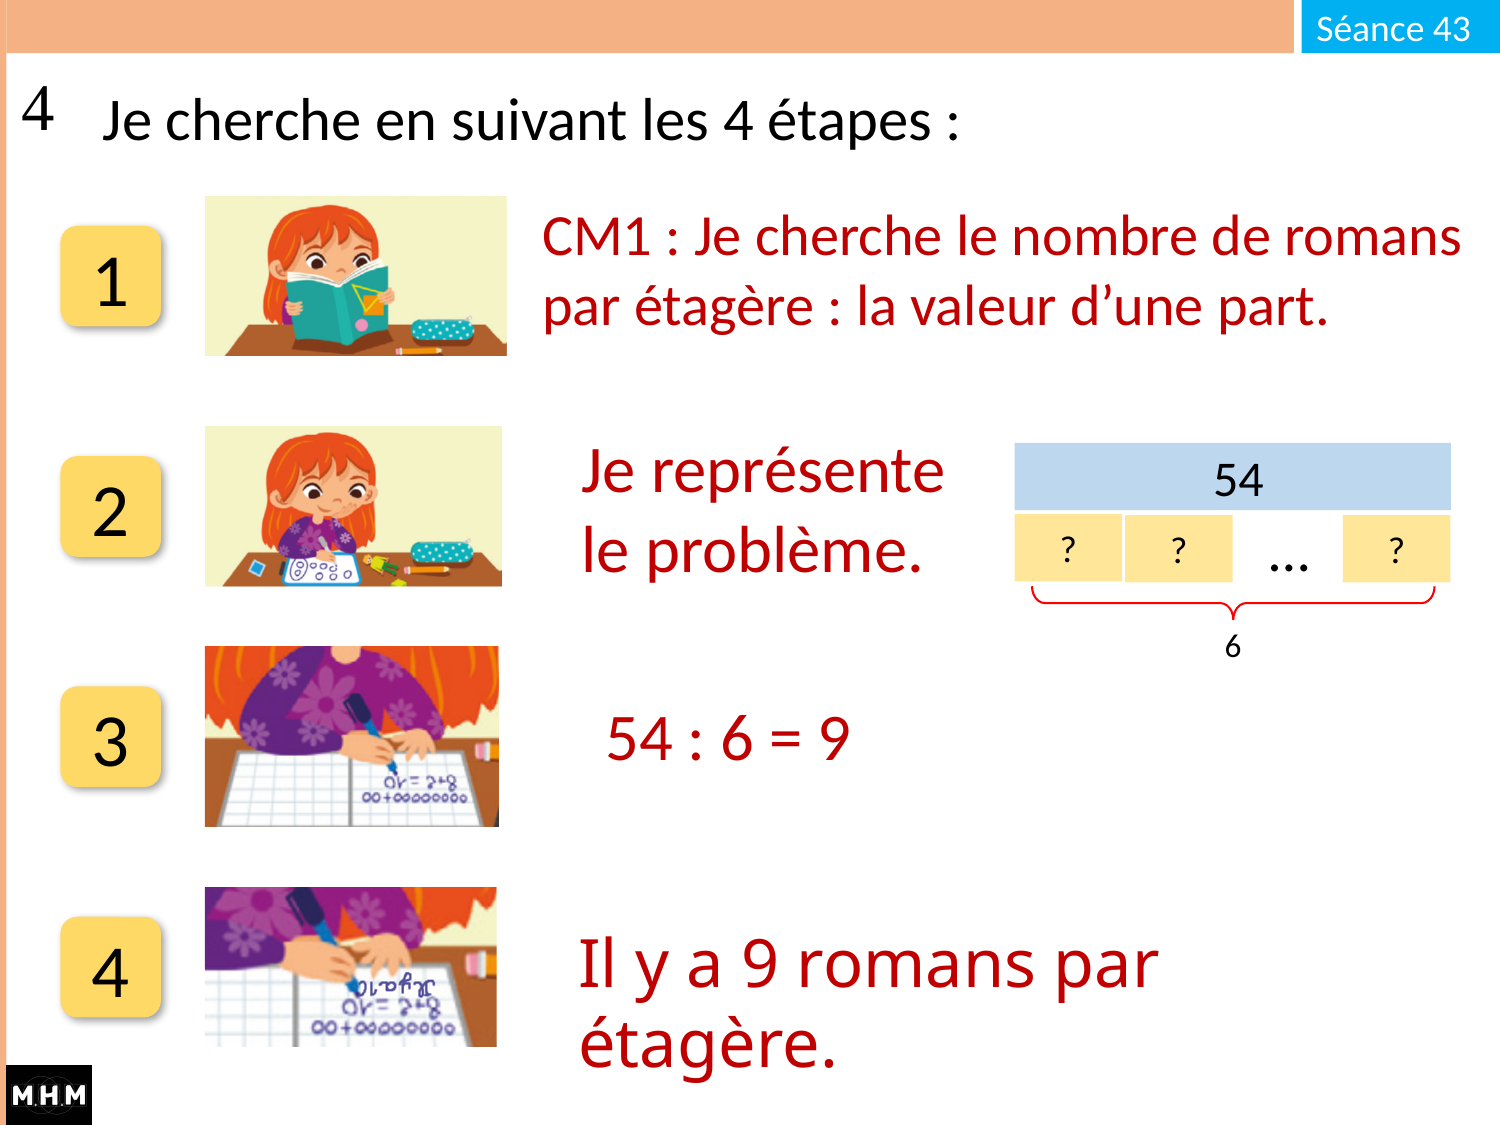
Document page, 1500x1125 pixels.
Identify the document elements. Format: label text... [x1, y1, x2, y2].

picture [204, 196, 515, 356]
picture [204, 426, 503, 587]
picture [6, 1065, 92, 1125]
picture [204, 887, 497, 1047]
text_box CM1 : Je cherche le nombre de romans par étagère : la valeur d’une part. [527, 189, 1494, 345]
text_box 3 [58, 684, 164, 790]
title Je cherche en suivant les 4 étapes : [88, 35, 1382, 161]
picture [204, 645, 500, 828]
text_box 54 : 6 = 9 [575, 686, 1427, 782]
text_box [1014, 442, 1452, 678]
text_box Je représente le problème. [566, 418, 1418, 593]
text_box 2 [58, 454, 164, 559]
text_box 1 [58, 223, 164, 329]
text_box Il y a 9 romans par étagère. [563, 913, 1415, 1089]
text_box 4 [58, 914, 164, 1020]
